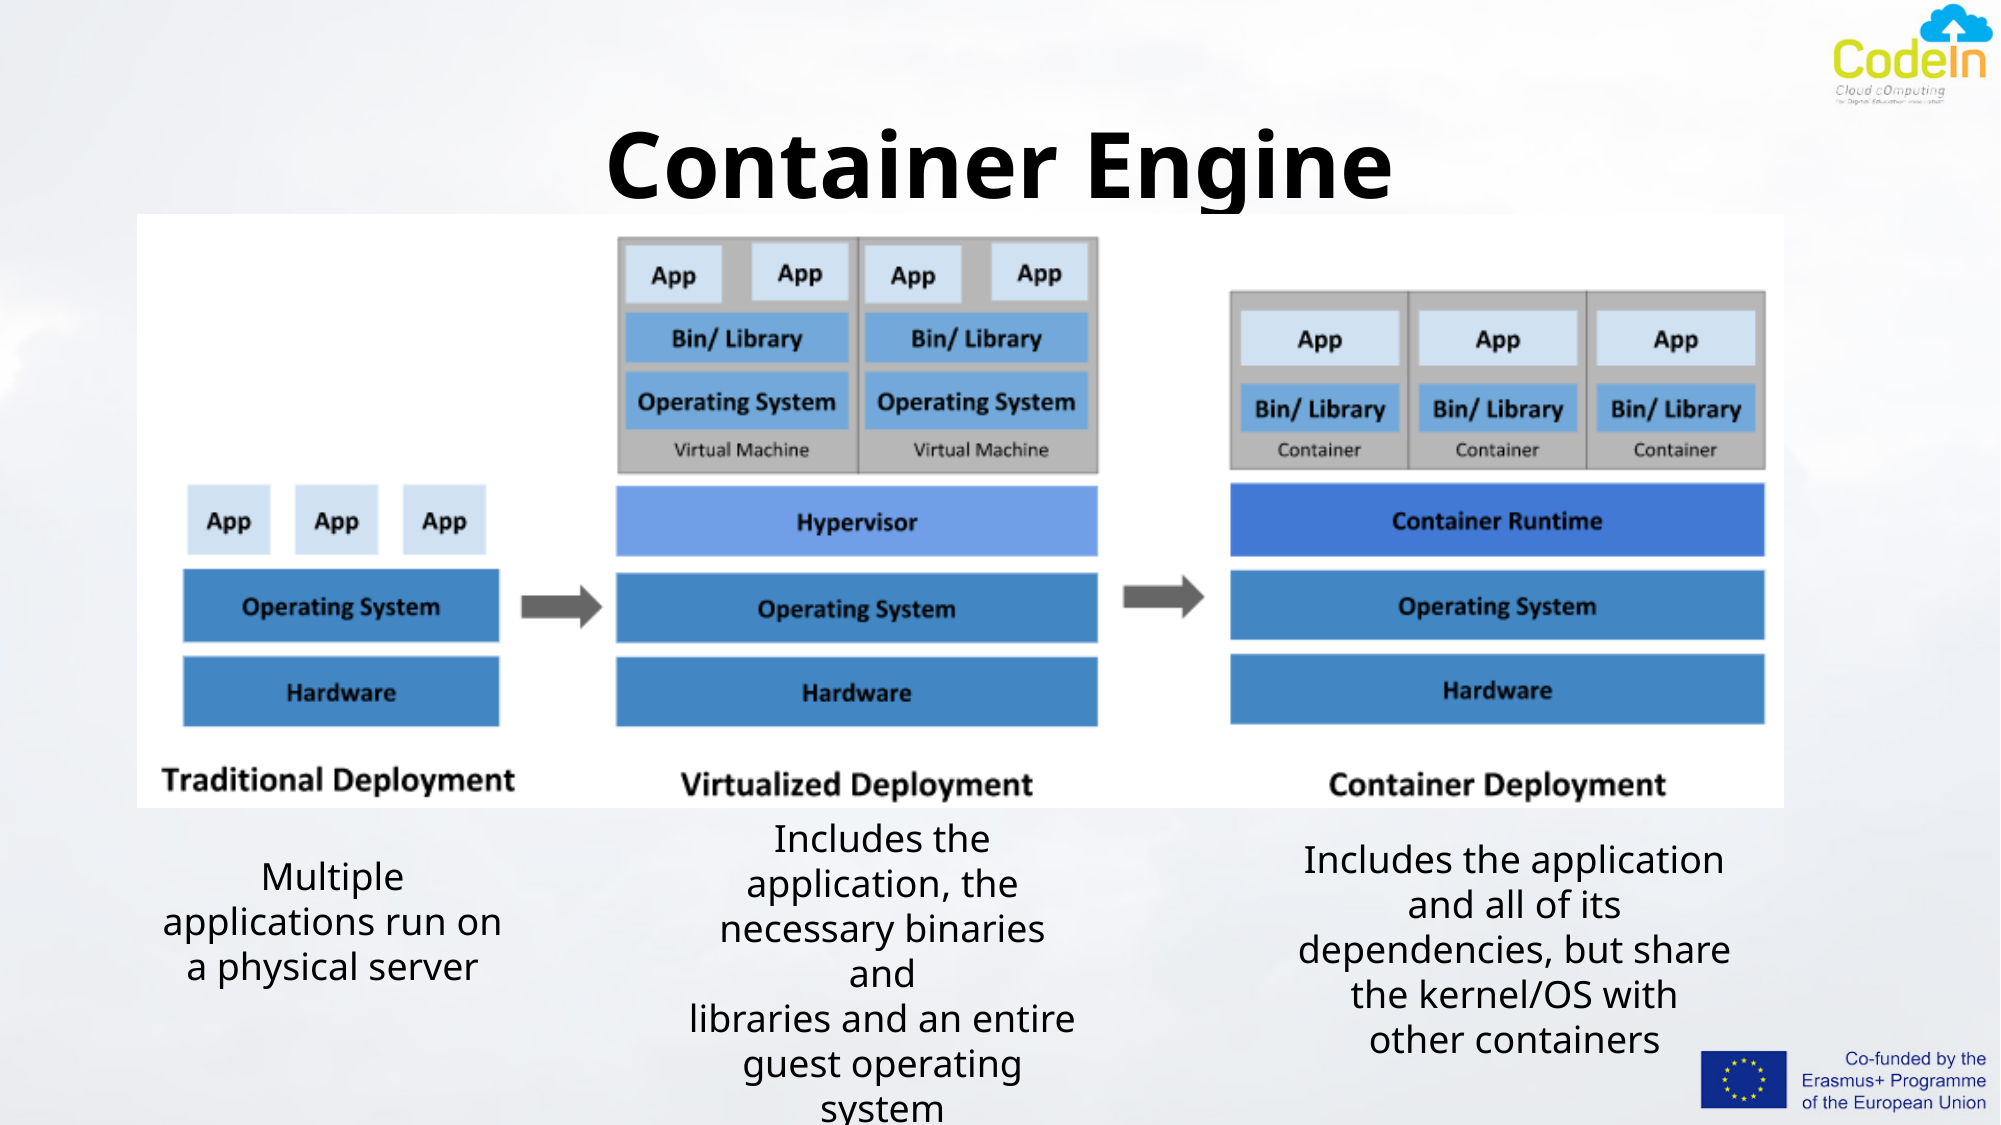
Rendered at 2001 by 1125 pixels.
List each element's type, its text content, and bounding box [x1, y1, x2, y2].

text_box Multiple applications run on a physical server [137, 845, 529, 996]
text_box Includes the application and all of its dependencies, but share the kernel/OS with other containers [1269, 828, 1761, 1068]
picture [0, 0, 2001, 1125]
text_box Includes the application, the necessary binaries and libraries and an entire guest operating system [669, 808, 1097, 1125]
title Container Engine [137, 59, 1863, 278]
